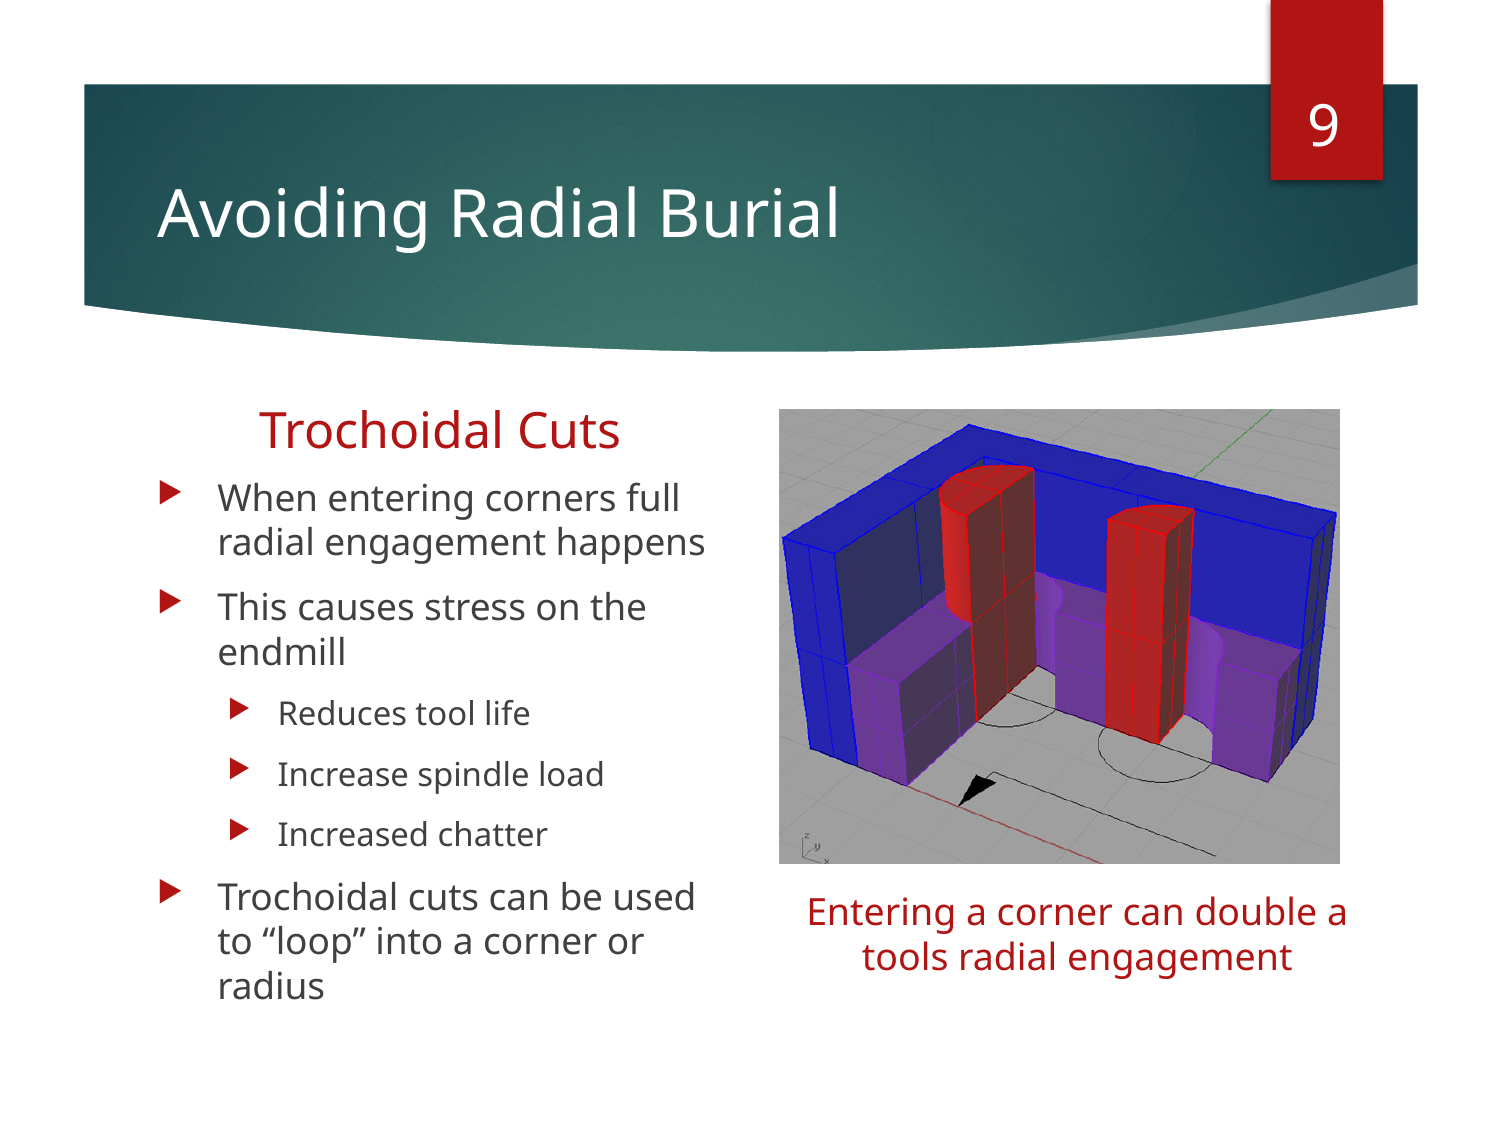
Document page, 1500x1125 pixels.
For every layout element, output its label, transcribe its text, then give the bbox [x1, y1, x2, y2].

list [778, 408, 1340, 865]
list Trochoidal Cuts [142, 341, 739, 466]
slide_number 9 [1259, 48, 1390, 175]
list When entering corners full radial engagement happens This causes stress on the endmill Reduces tool life Increase spindle load Increased chatter Trochoidal cuts can be used to “loop” into a corner or radius [142, 466, 739, 1018]
title Avoiding Radial Burial [142, 152, 1183, 269]
list Entering a corner can double a tools radial engagement [779, 942, 1376, 1067]
